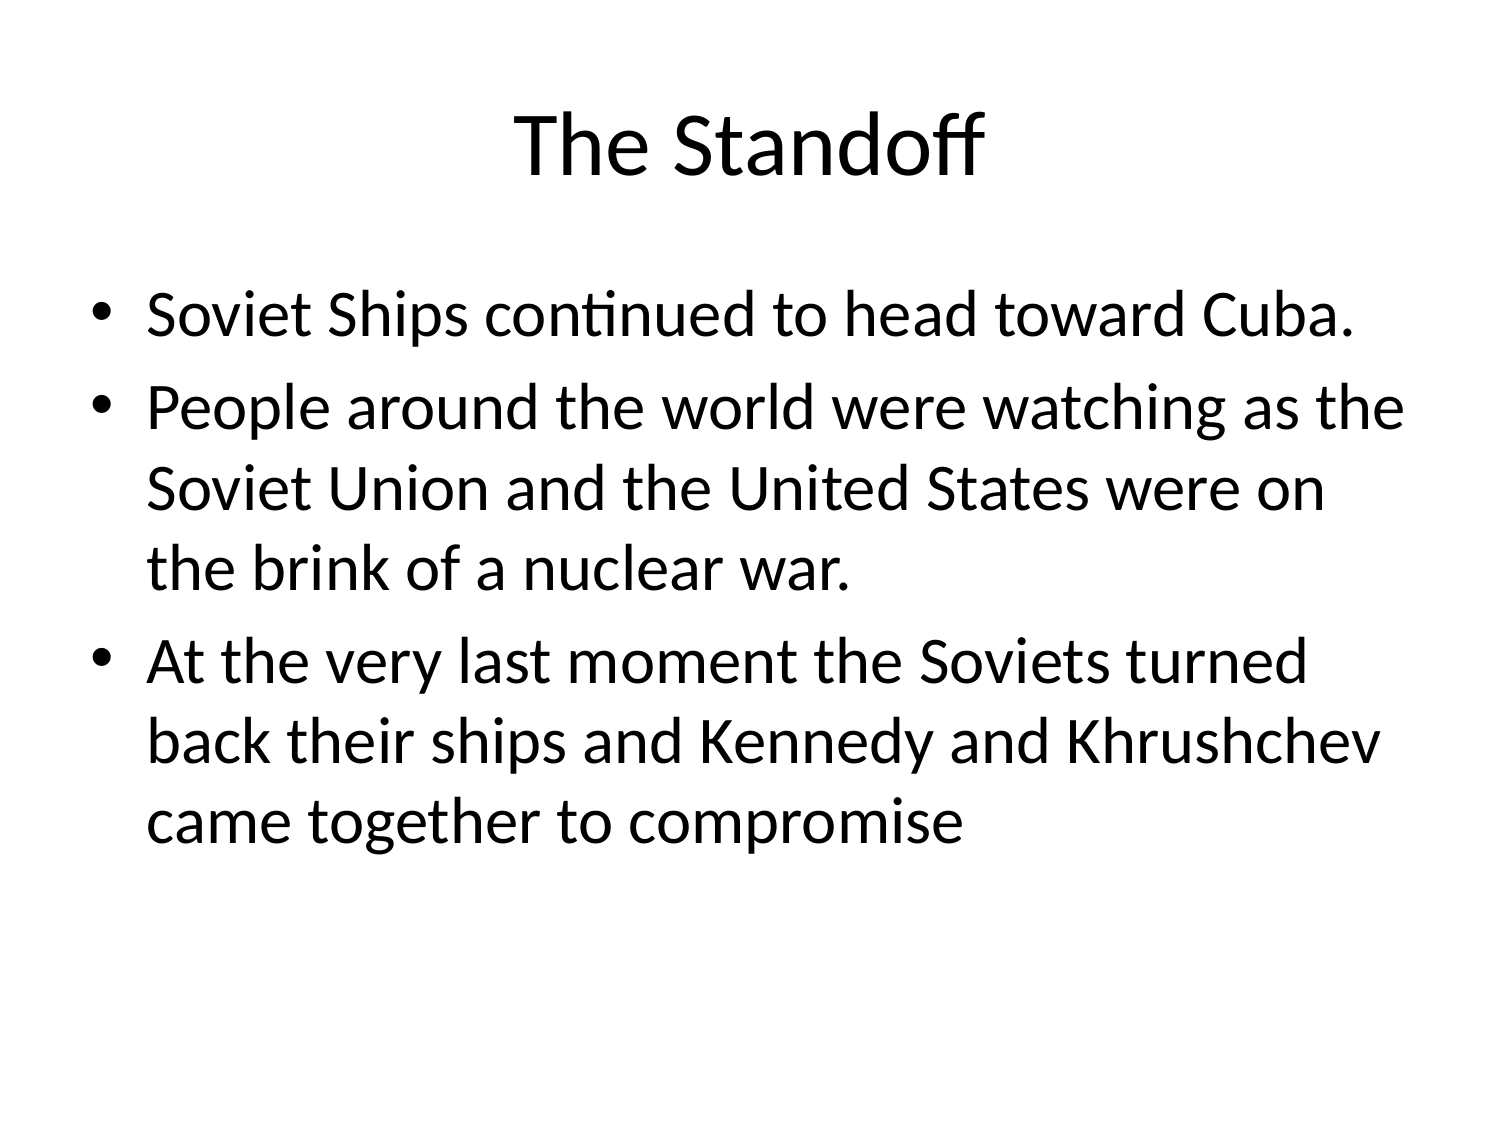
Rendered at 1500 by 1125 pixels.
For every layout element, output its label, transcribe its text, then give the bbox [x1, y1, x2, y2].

title The Standoff [75, 45, 1425, 233]
list Soviet Ships continued to head toward Cuba. People around the world were watching as the Soviet Union and the United States were on the brink of a nuclear war. At the very last moment the Soviets turned back their ships and Kennedy and Khrushchev came together to compromise [75, 262, 1425, 1005]
